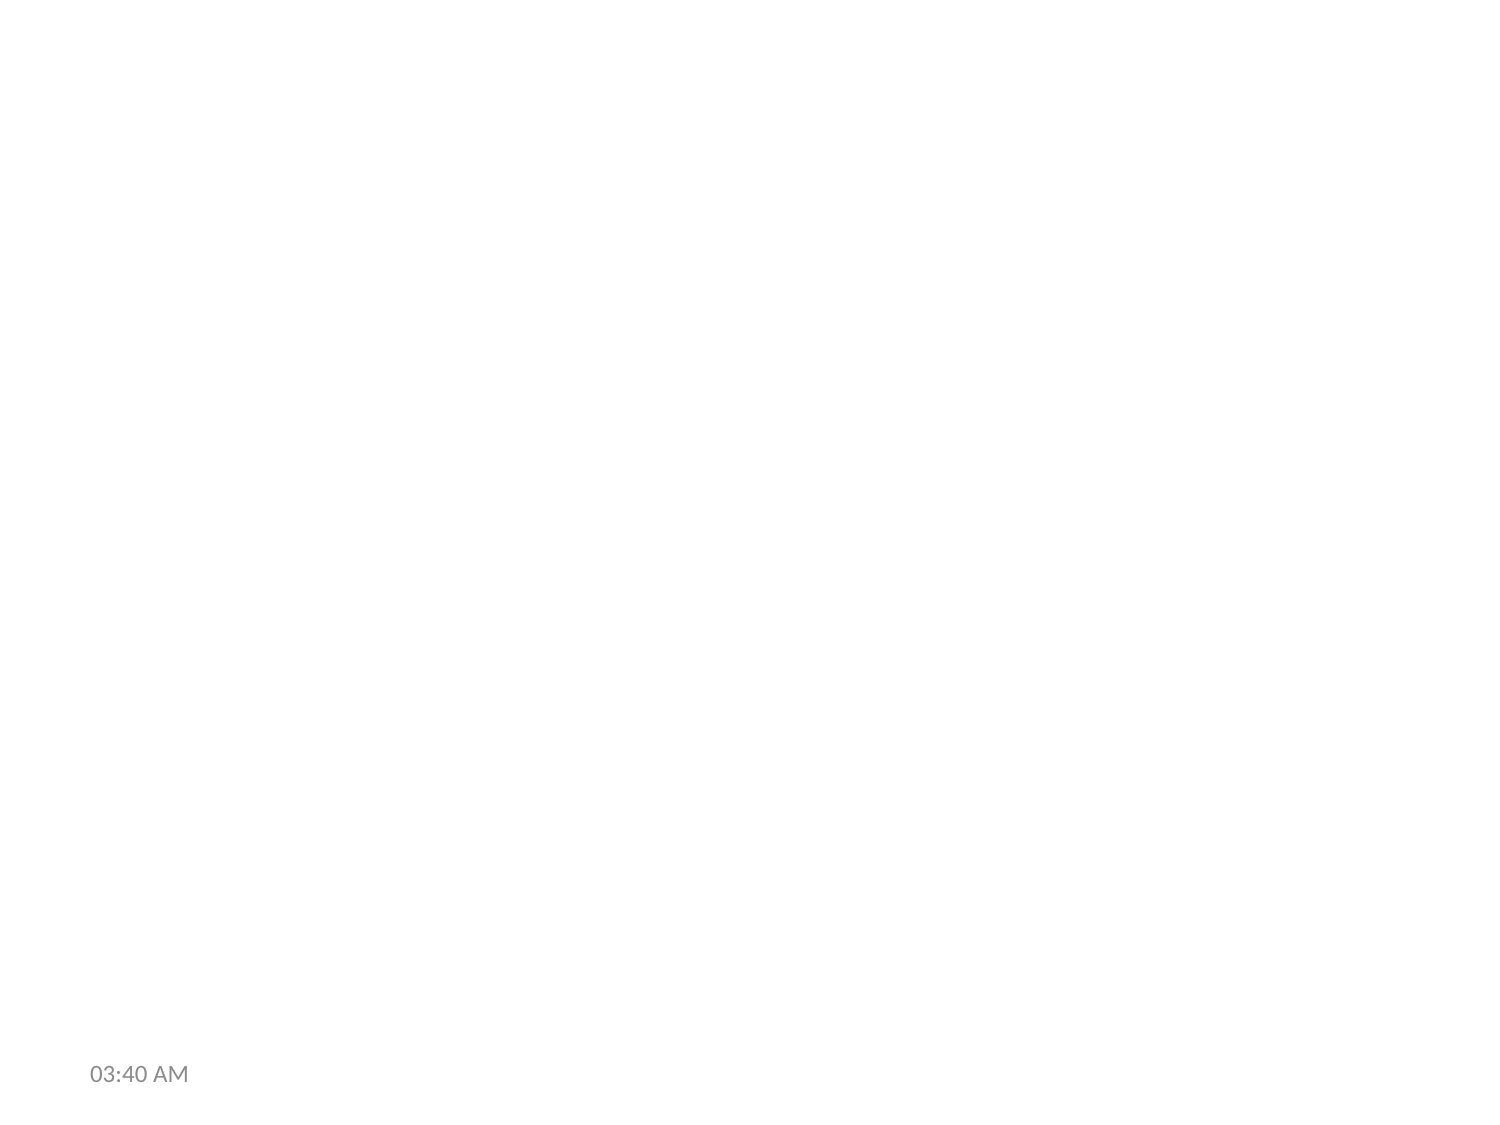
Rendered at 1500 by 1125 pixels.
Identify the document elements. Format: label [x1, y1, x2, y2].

slide_number [75, 1042, 425, 1103]
